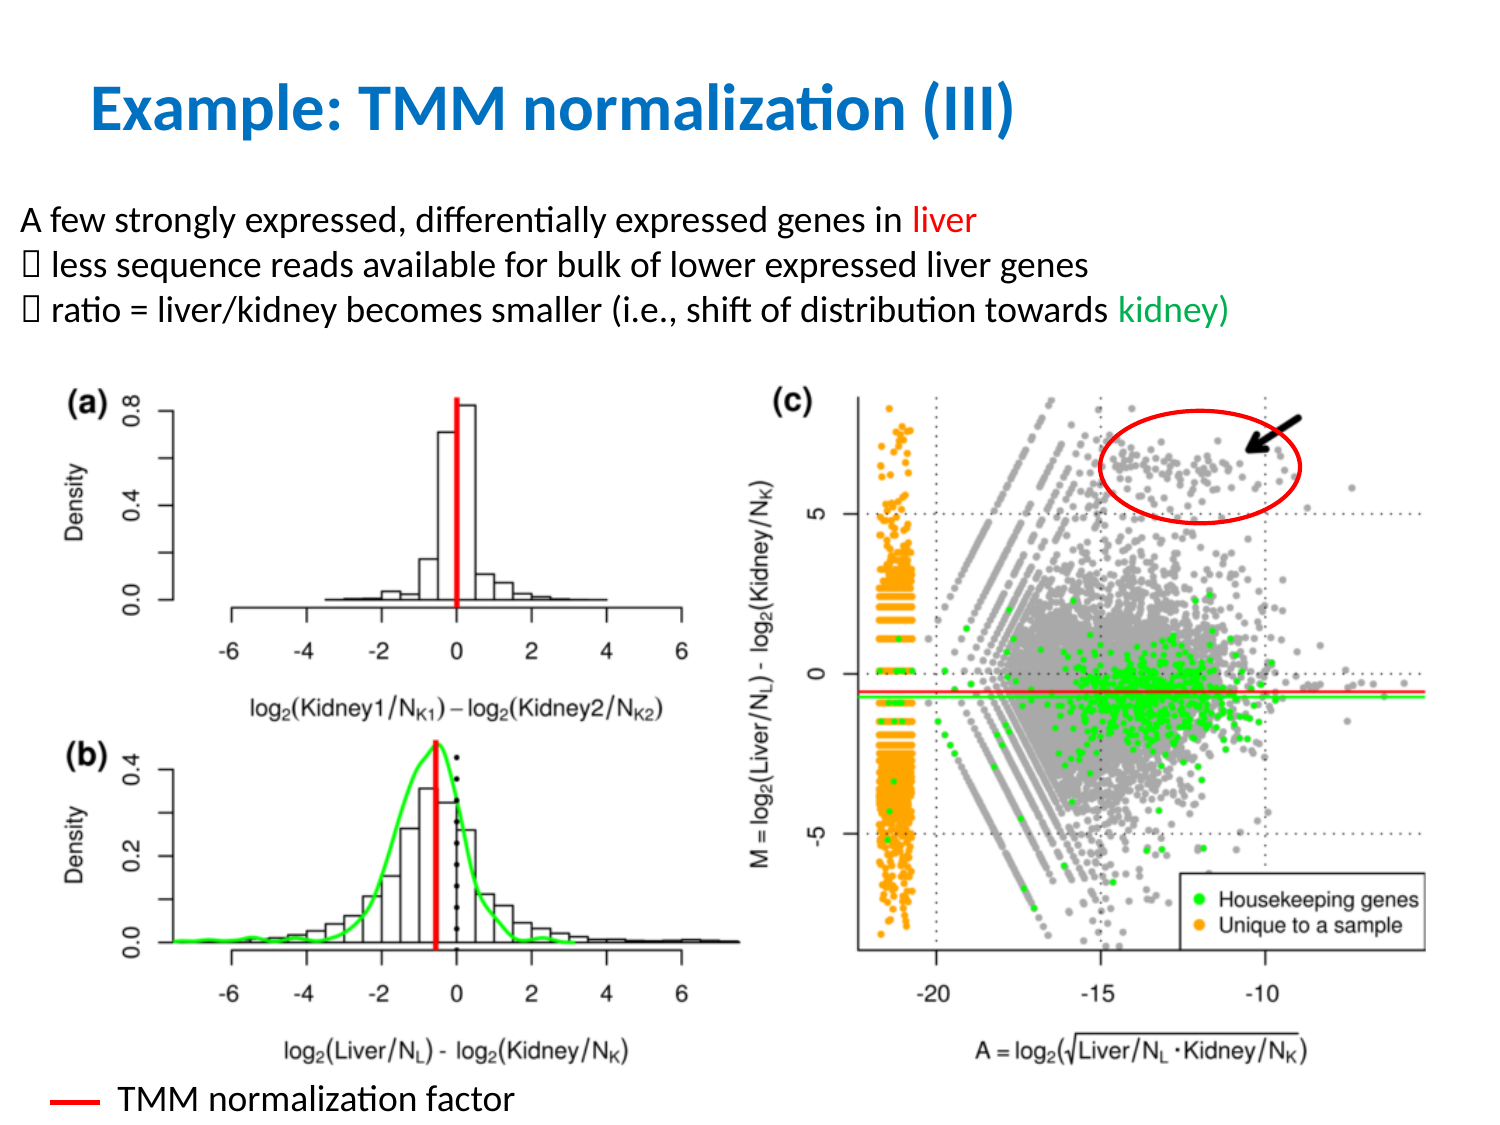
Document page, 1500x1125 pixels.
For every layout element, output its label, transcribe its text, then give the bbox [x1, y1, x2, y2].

picture [49, 373, 1433, 1079]
title Example: TMM normalization (III) [74, 44, 1426, 163]
text_box A few strongly expressed, differentially expressed genes in liver  less sequence reads available for bulk of lower expressed liver genes  ratio = liver/kidney becomes smaller (i.e., shift of distribution towards kidney) [5, 187, 1479, 338]
text_box TMM normalization factor [102, 1088, 531, 1125]
